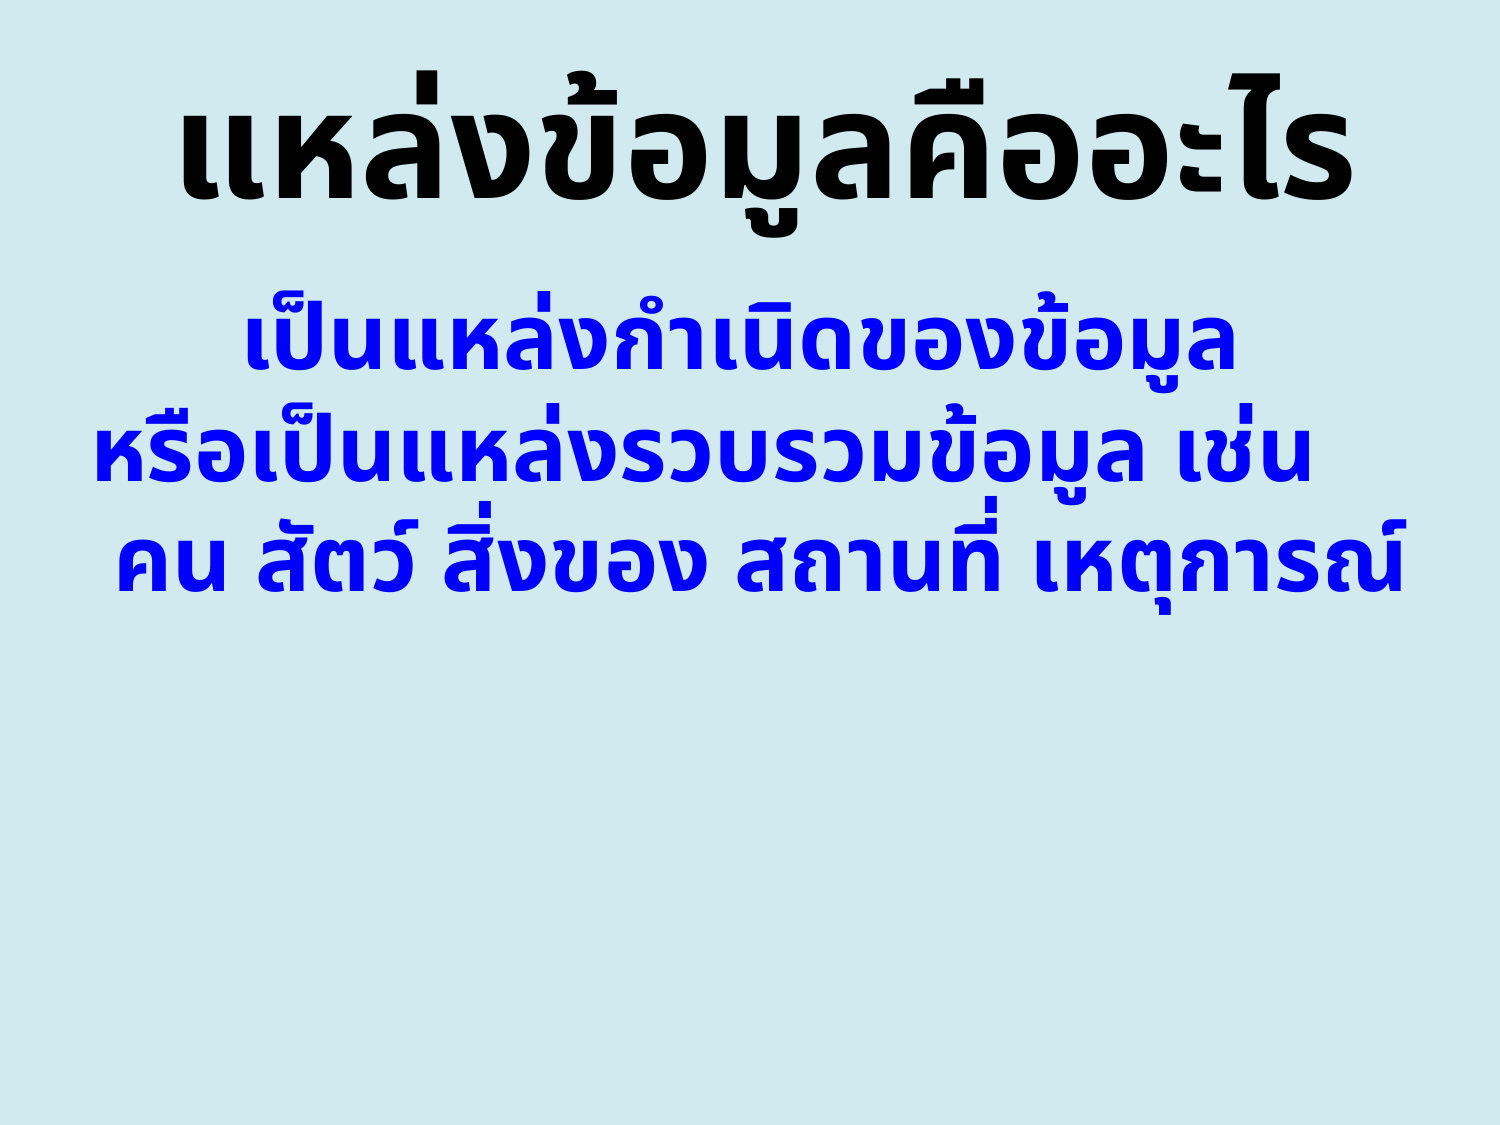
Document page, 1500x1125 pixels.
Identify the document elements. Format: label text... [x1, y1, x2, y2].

list เป็นแหล่งกำเนิดของข้อมูล หรือเป็นแหล่งรวบรวมข้อมูล เช่น คน สัตว์ สิ่งของ สถานที่ เหตุการณ์ [75, 262, 1425, 1005]
title แหล่งข้อมูลคืออะไร [29, 45, 1500, 233]
